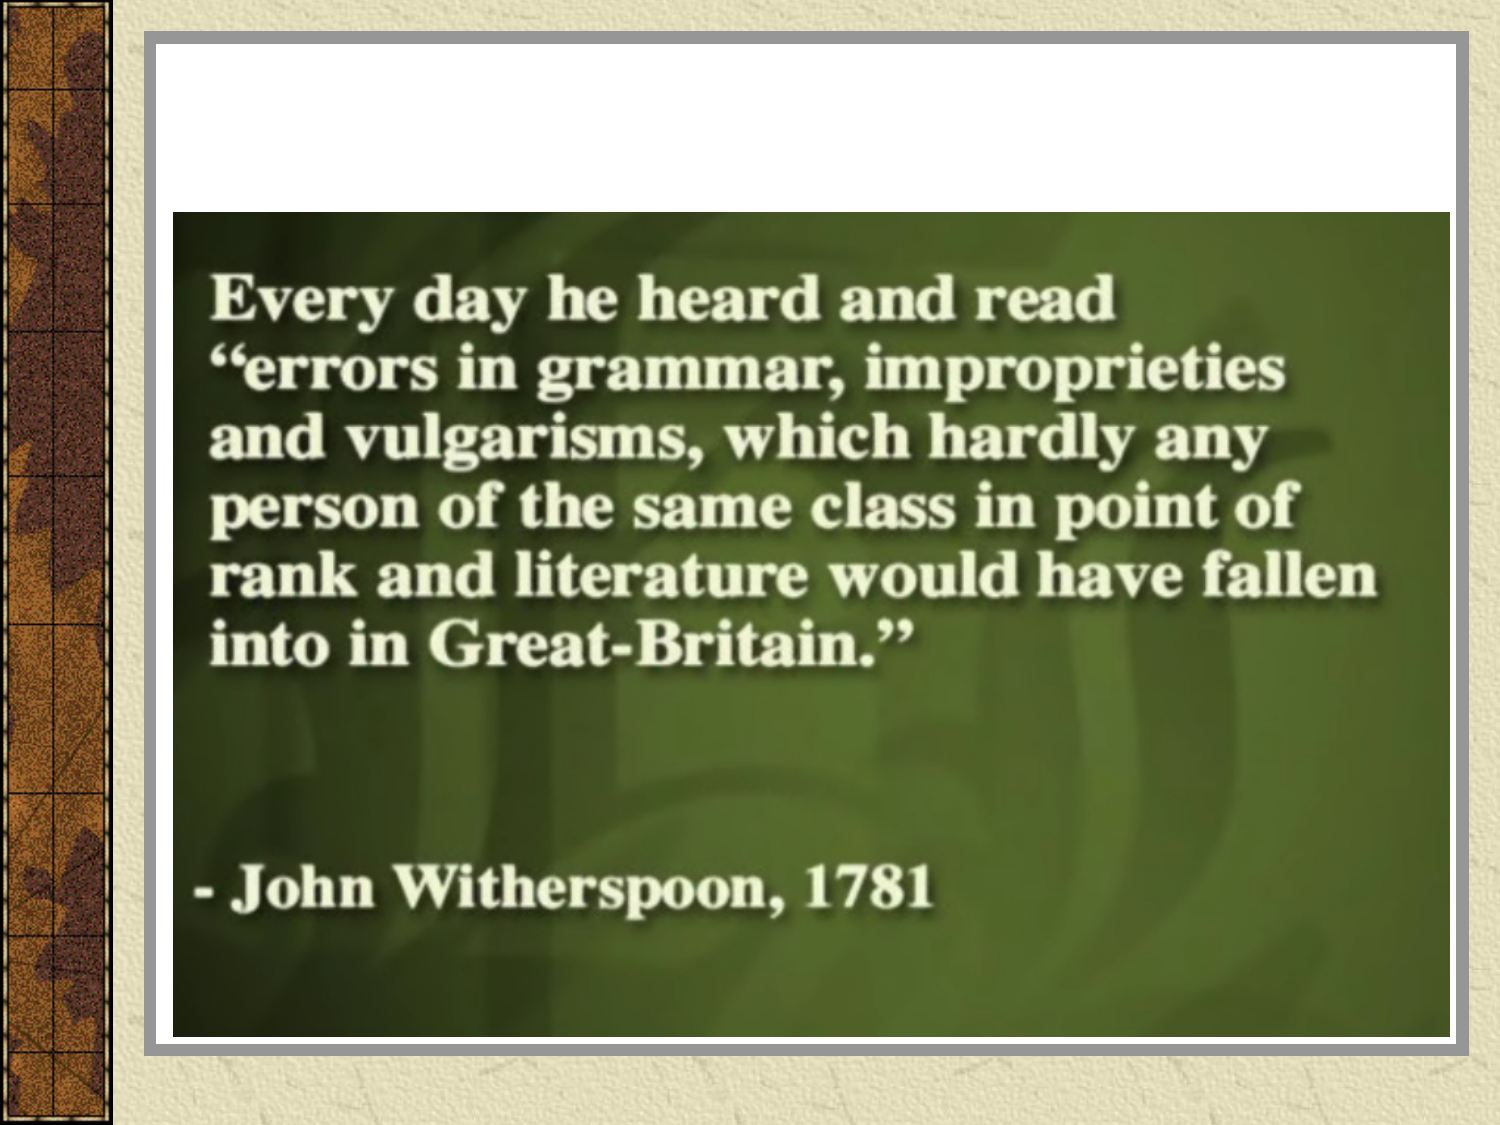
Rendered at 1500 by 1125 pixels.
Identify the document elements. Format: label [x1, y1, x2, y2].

picture [0, 0, 1500, 1125]
list [173, 212, 1451, 1037]
